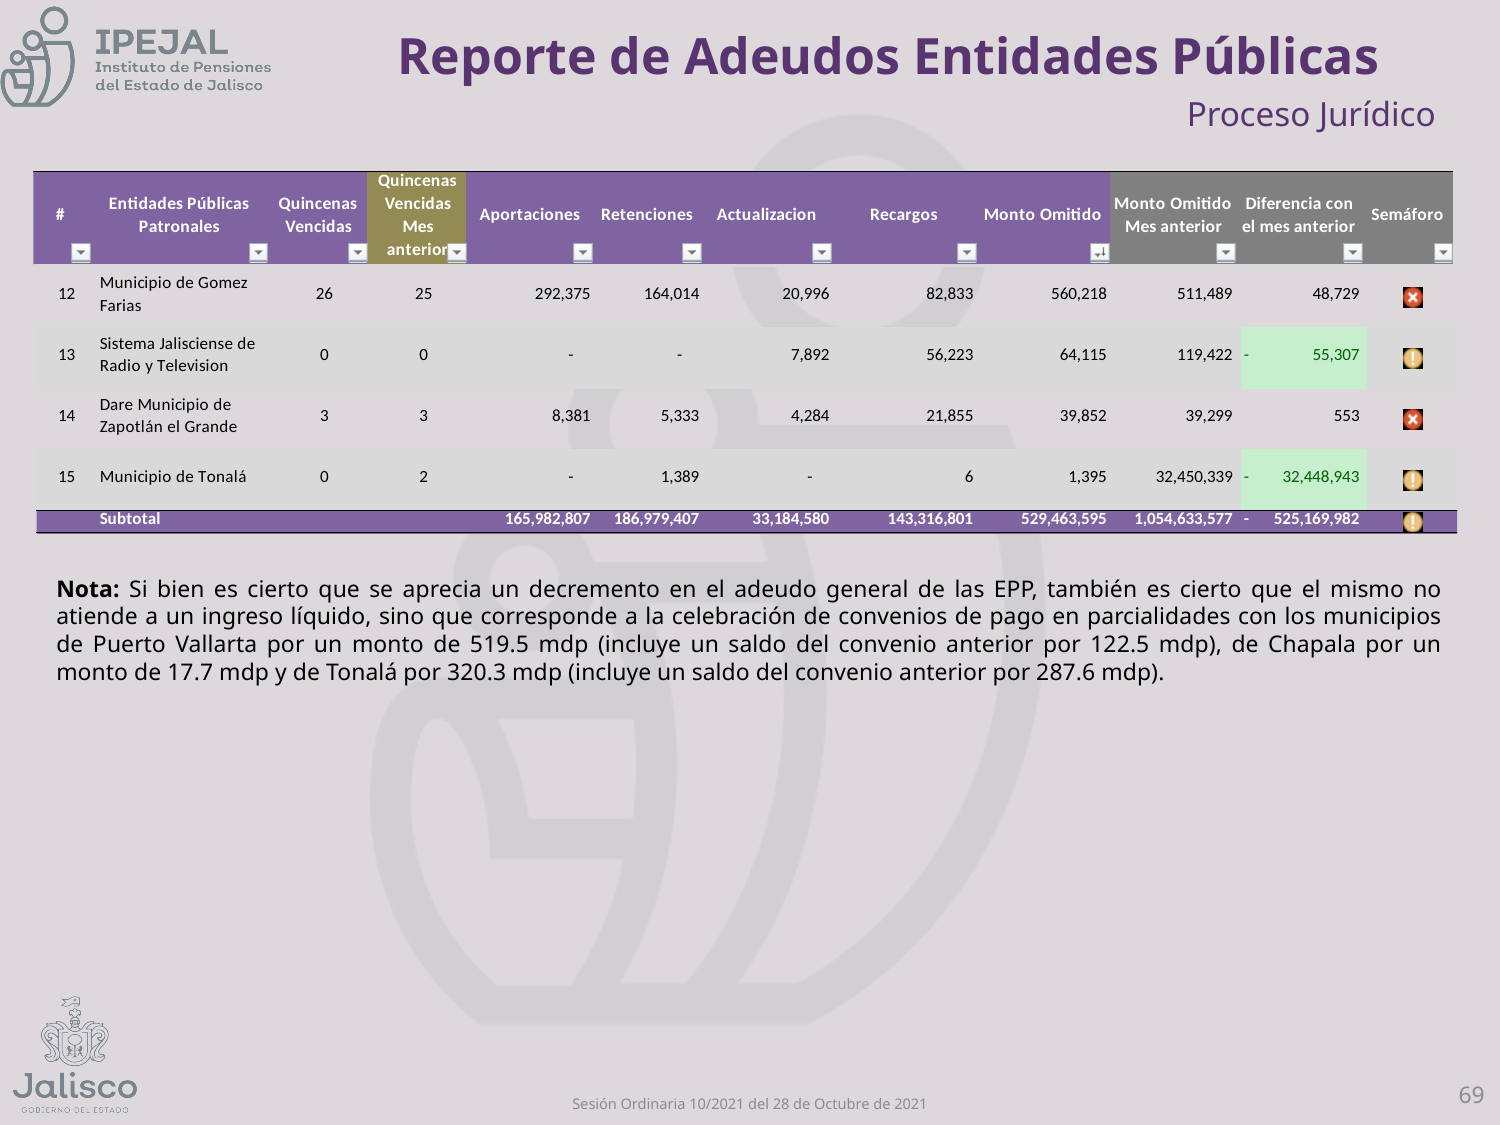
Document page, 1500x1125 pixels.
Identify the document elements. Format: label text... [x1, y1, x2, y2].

picture [0, 988, 166, 1125]
picture [32, 168, 1459, 535]
slide_number 69 [1411, 1066, 1500, 1125]
picture [0, 6, 271, 107]
text_box Nota: Si bien es cierto que se aprecia un decremento en el adeudo general de las EPP, también es cierto que el mismo no atiende a un ingreso líquido, sino que corresponde a la celebración de convenios de pago en parcialidades con los municipios de Puerto Vallarta por un monto de 519.5 mdp (incluye un saldo del convenio anterior por 122.5 mdp), de Chapala por un monto de 17.7 mdp y de Tonalá por 320.3 mdp (incluye un saldo del convenio anterior por 287.6 mdp). [41, 567, 1459, 720]
text_box Reporte de Adeudos Entidades Públicas [277, 23, 1500, 149]
text_box Proceso Jurídico [1172, 86, 1452, 141]
footer Sesión Ordinaria 10/2021 del 28 de Octubre de 2021 [472, 1074, 1028, 1125]
